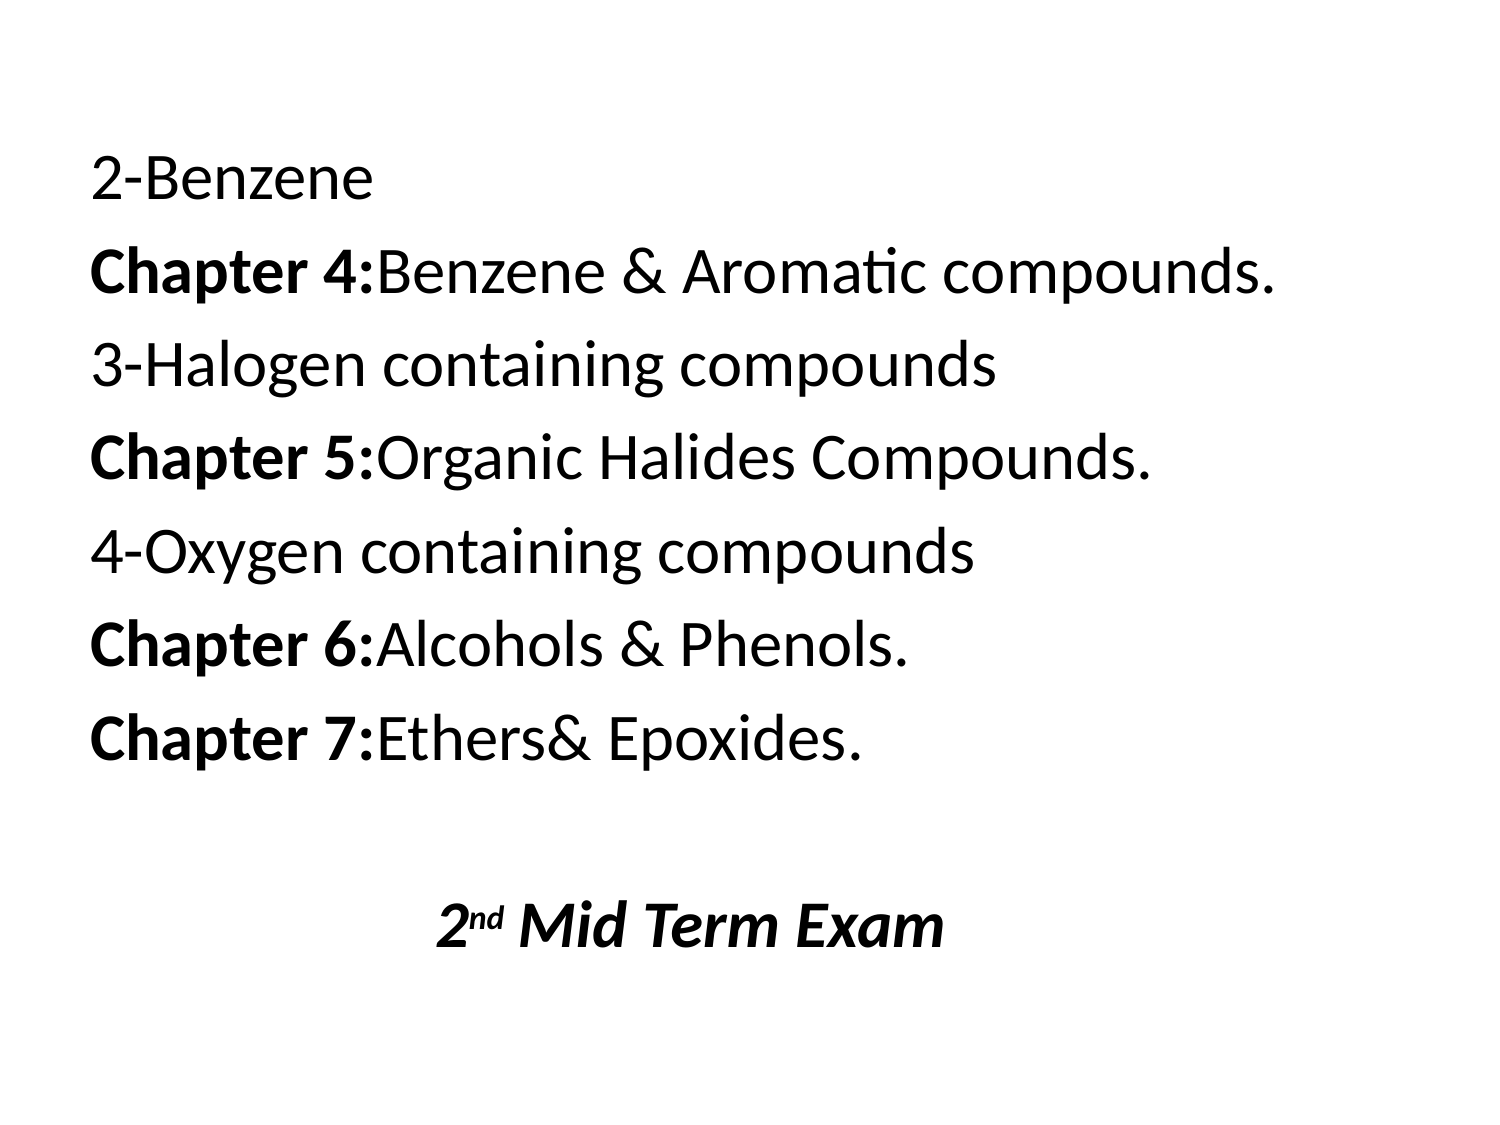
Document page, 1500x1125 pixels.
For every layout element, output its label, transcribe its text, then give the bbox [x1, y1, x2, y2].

list 2-Benzene Chapter 4:Benzene & Aromatic compounds. 3-Halogen containing compounds Chapter 5:Organic Halides Compounds. 4-Oxygen containing compounds Chapter 6:Alcohols & Phenols. Chapter 7:Ethers& Epoxides. 2nd Mid Term Exam [75, 125, 1425, 1005]
